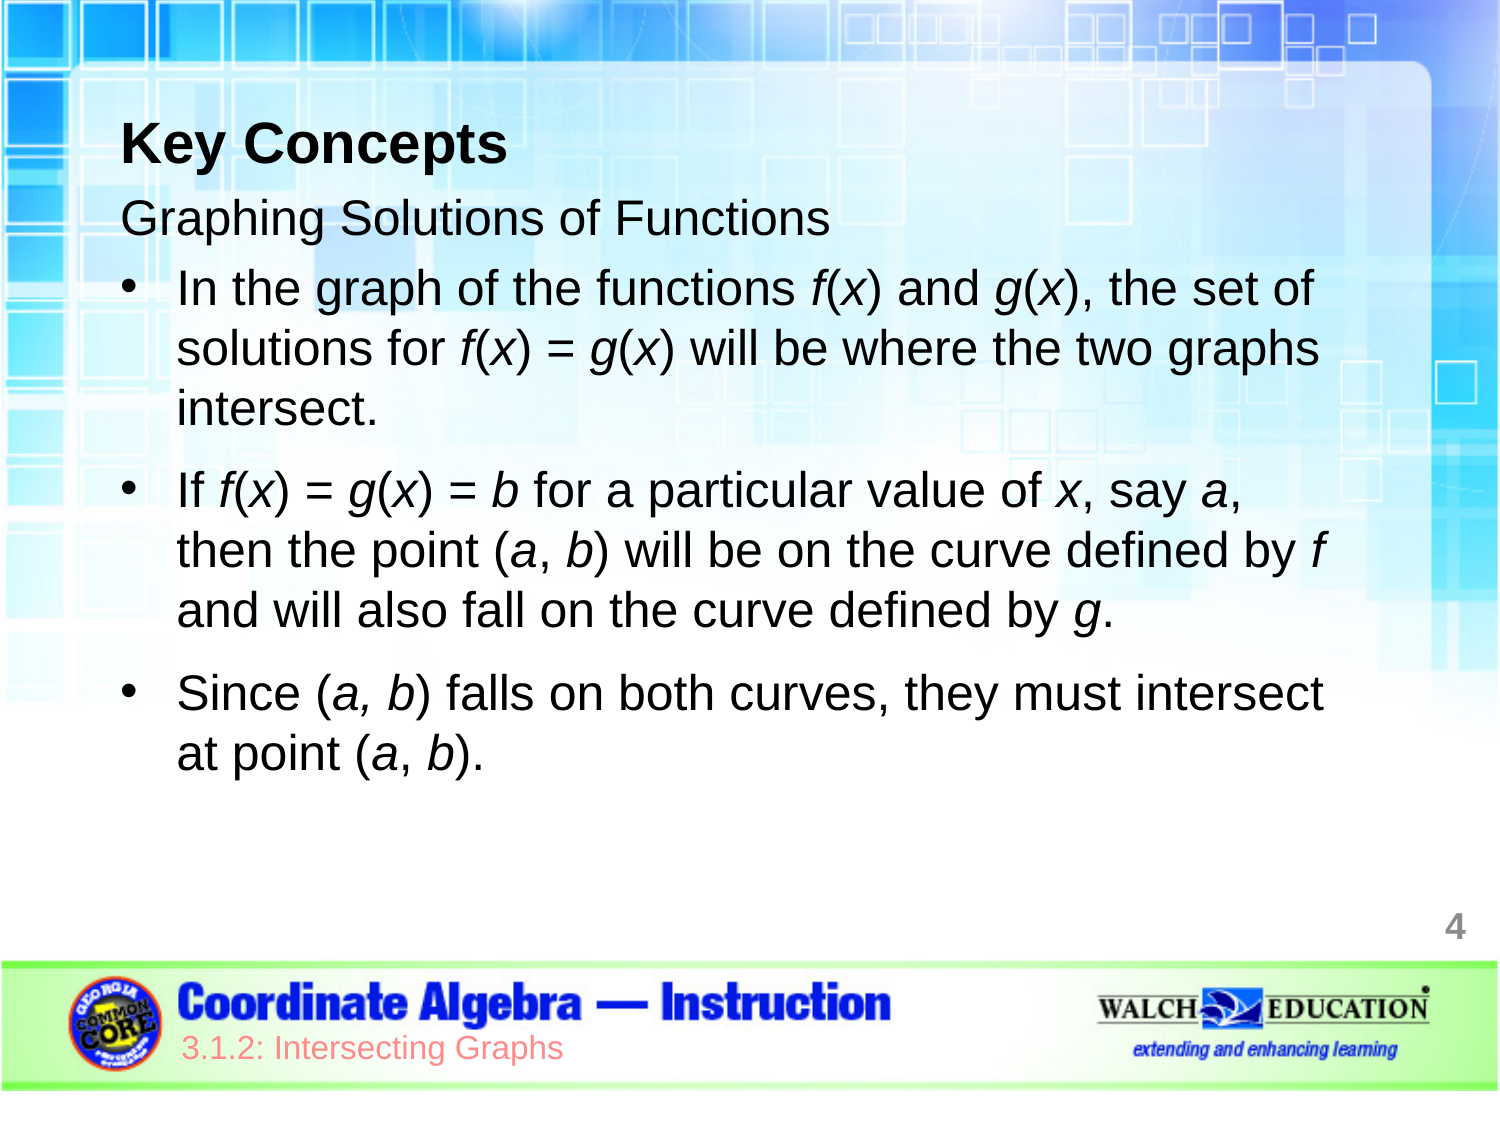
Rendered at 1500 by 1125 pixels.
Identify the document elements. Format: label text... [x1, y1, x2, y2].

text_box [1212, 685, 1244, 740]
subtitle Key Concepts Graphing Solutions of Functions In the graph of the functions f(x) and g(x), the set of solutions for f(x) = g(x) will be where the two graphs intersect. If f(x) = g(x) = b for a particular value of x, say a, then the point (a, b) will be on the curve defined by f and will also fall on the curve defined by g. Since (a, b) falls on both curves, they must intersect at point (a, b). [105, 97, 1362, 918]
footer 3.1.2: Intersecting Graphs [166, 1024, 1080, 1069]
picture [1, 0, 1500, 1091]
slide_number 4 [1361, 901, 1481, 949]
